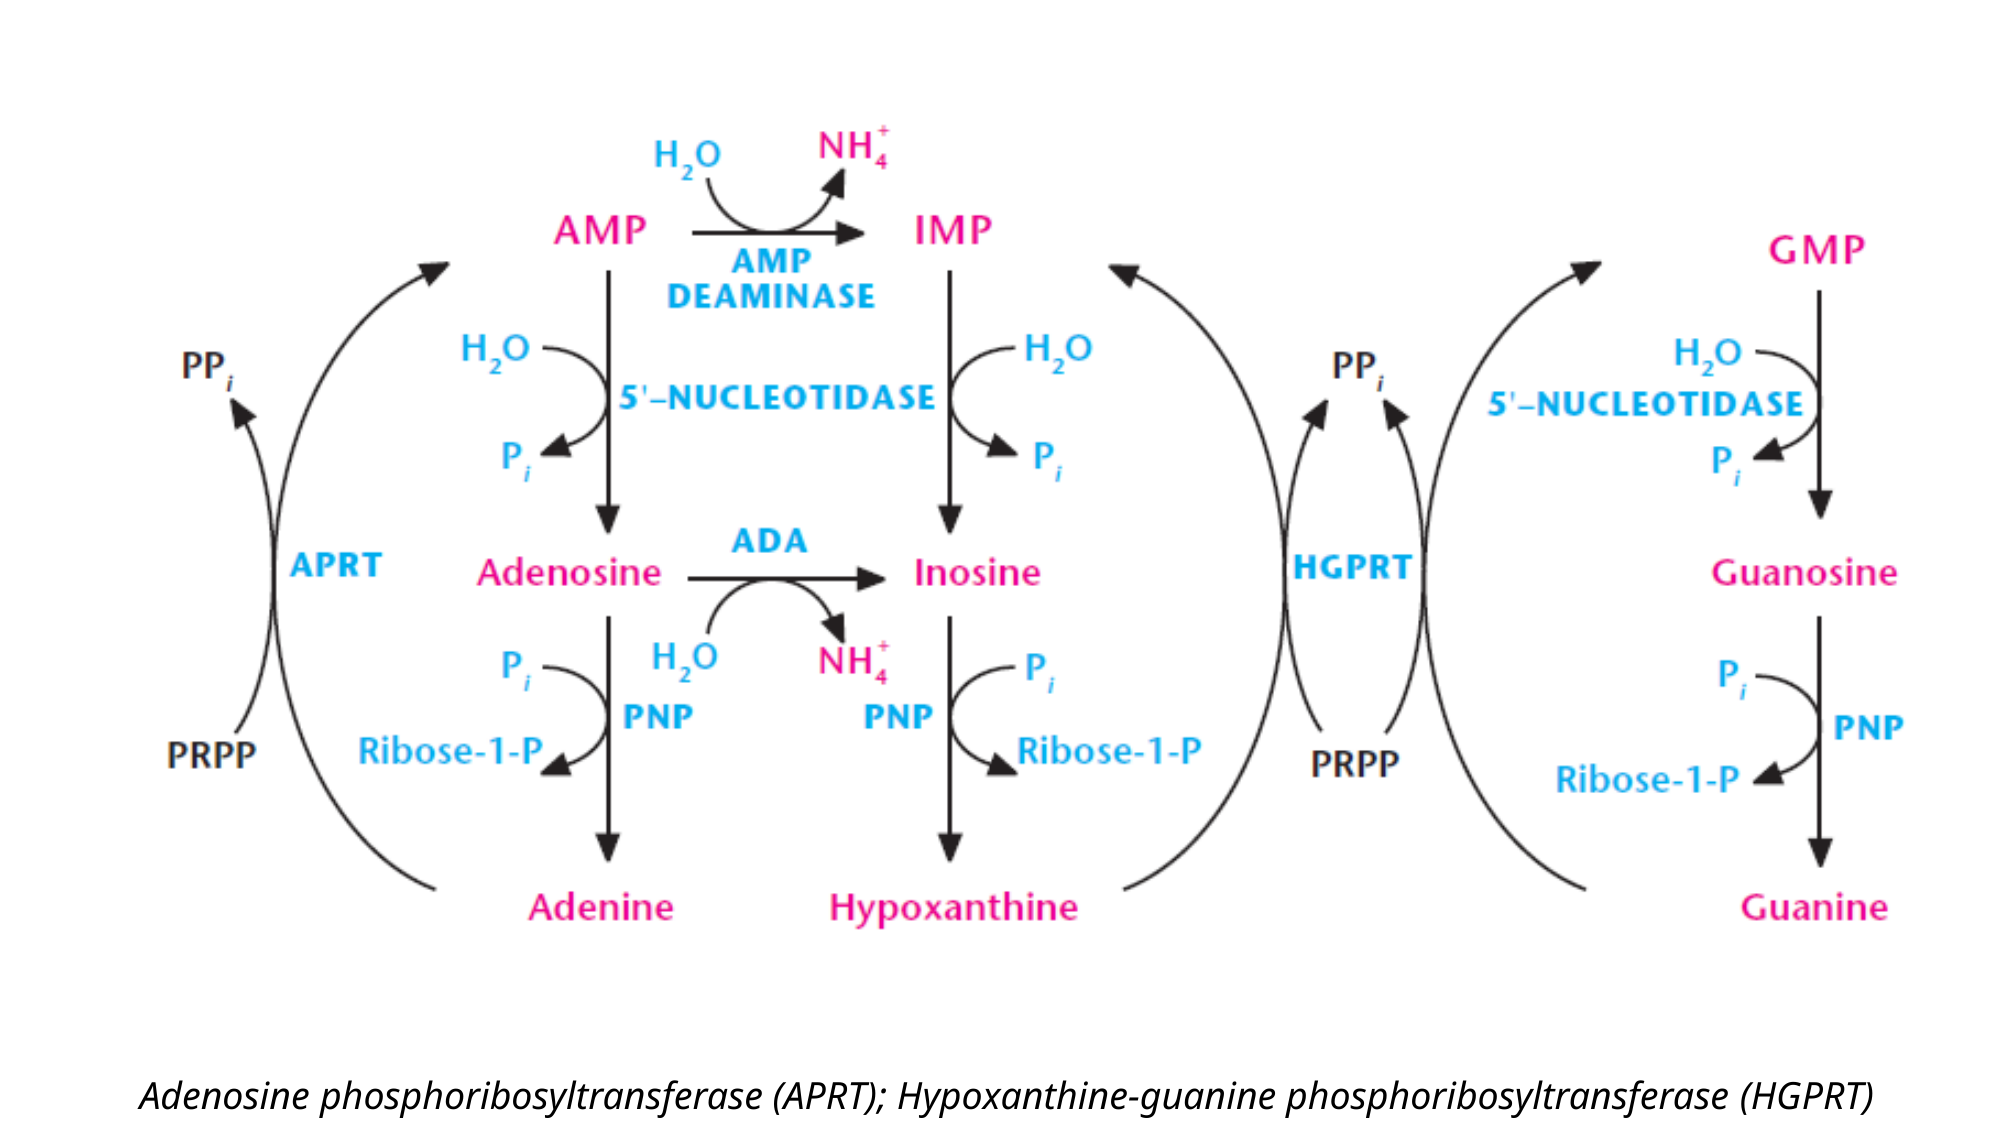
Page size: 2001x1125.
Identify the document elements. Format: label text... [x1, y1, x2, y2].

text_box Adenosine phosphoribosyltransferase (APRT); Hypoxanthine-guanine phosphoribosyltransferase (HGPRT) [13, 1064, 2000, 1125]
picture [6, 75, 2000, 967]
